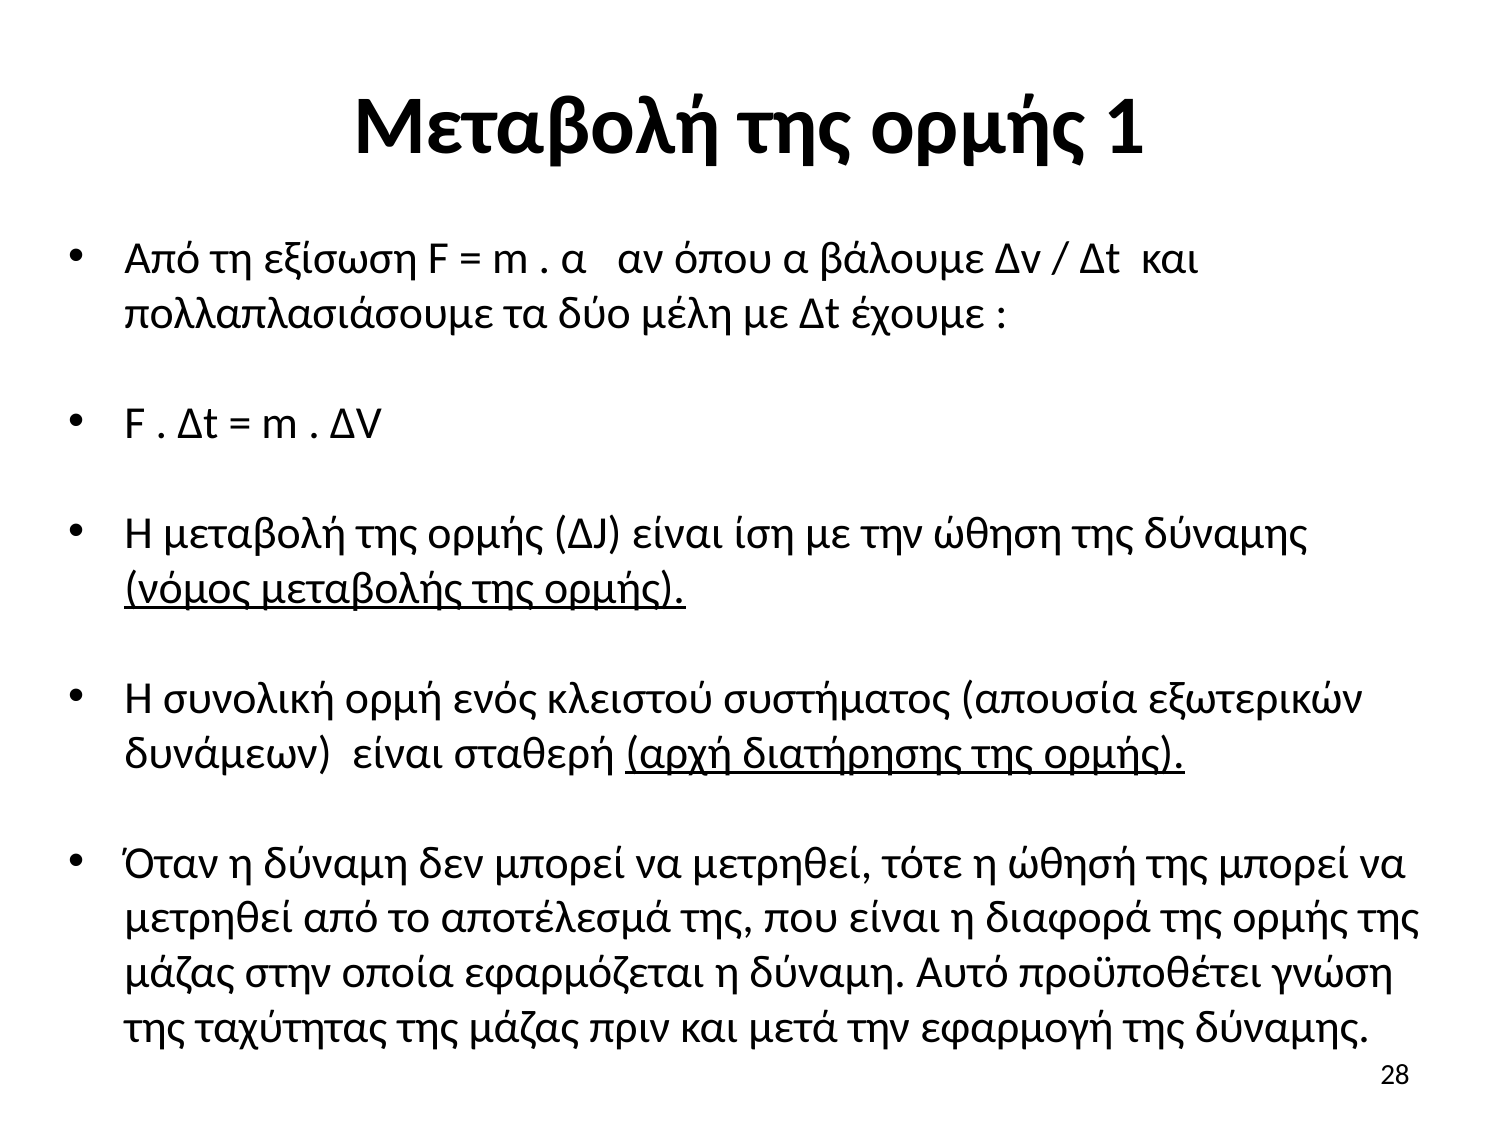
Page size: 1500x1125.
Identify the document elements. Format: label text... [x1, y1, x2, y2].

list Από τη εξίσωση F = m . α αν όπου α βάλουμε Δv / Δt και πολλαπλασιάσουμε τα δύο μέλη με Δt έχουμε : F . Δt = m . ΔV Η μεταβολή της ορμής (ΔJ) είναι ίση με την ώθηση της δύναμης (νόμος μεταβολής της ορμής). Η συνολική ορμή ενός κλειστού συστήματος (απουσία εξωτερικών δυνάμεων) είναι σταθερή (αρχή διατήρησης της ορμής). Όταν η δύναμη δεν μπορεί να μετρηθεί, τότε η ώθησή της μπορεί να μετρηθεί από το αποτέλεσμά της, που είναι η διαφορά της ορμής της μάζας στην οποία εφαρμόζεται η δύναμη. Αυτό προϋποθέτει γνώση της ταχύτητας της μάζας πριν και μετά την εφαρμογή της δύναμης. [53, 219, 1459, 1083]
slide_number 28 [1074, 1042, 1425, 1103]
title Μεταβολή της ορμής 1 [75, 45, 1425, 197]
